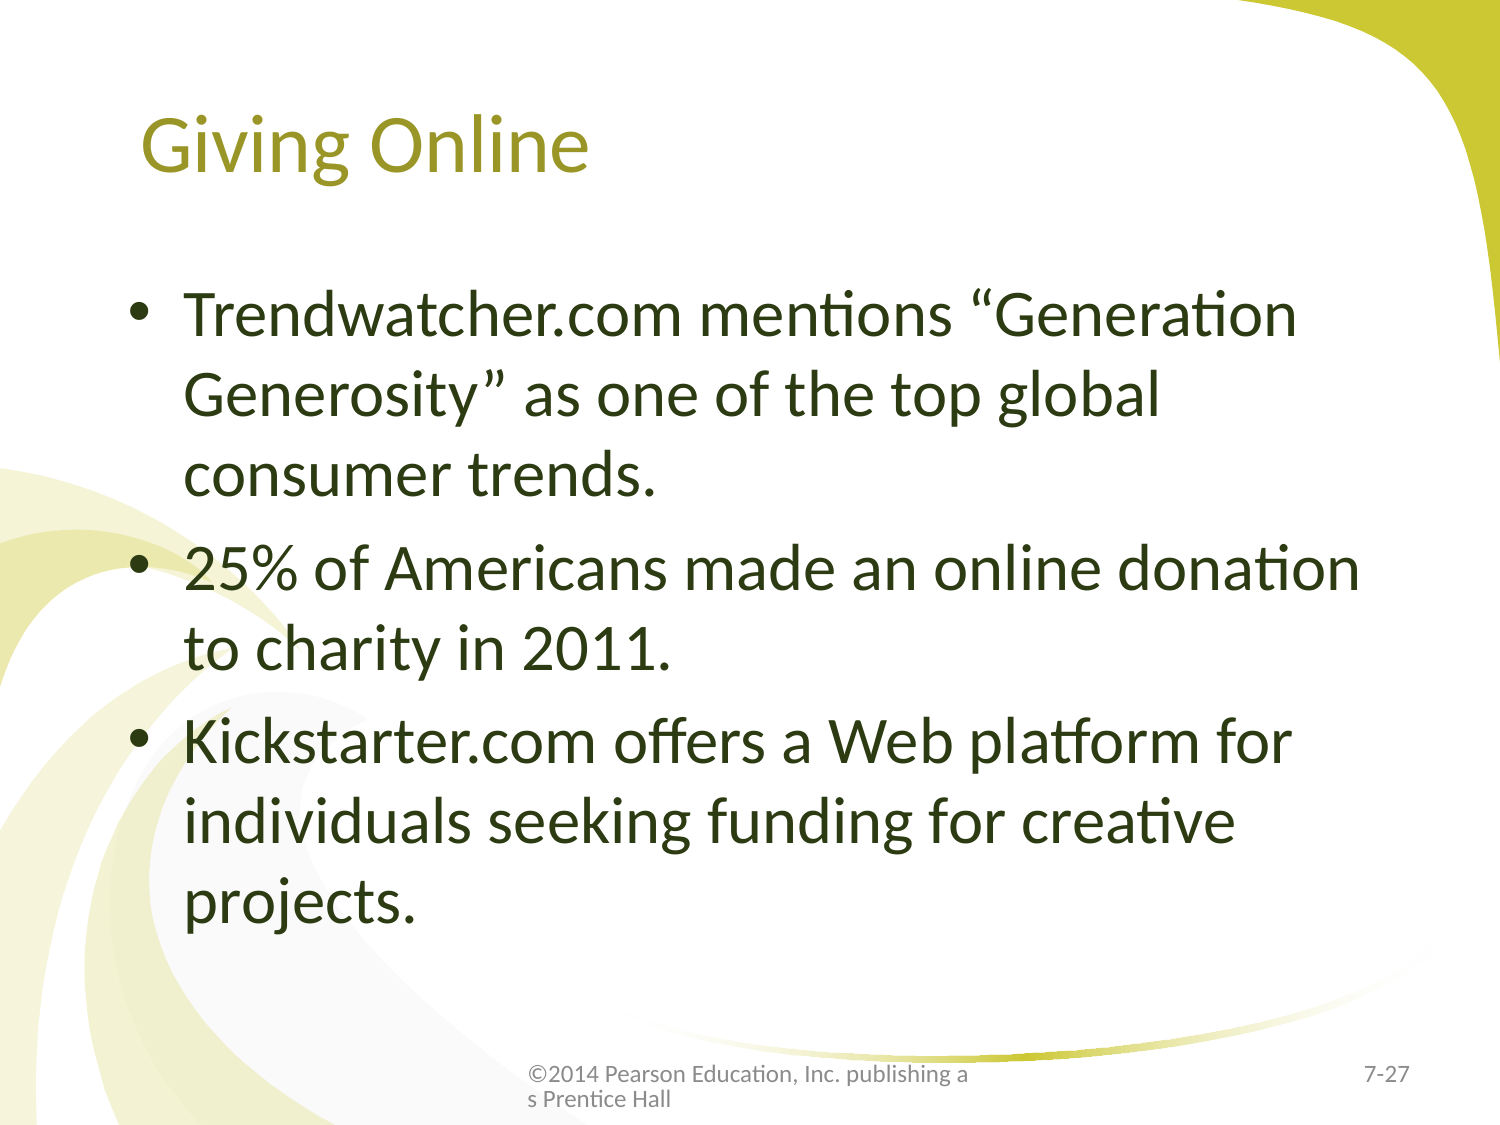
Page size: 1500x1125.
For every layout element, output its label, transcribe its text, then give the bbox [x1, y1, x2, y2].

title Giving Online [125, 45, 1425, 233]
slide_number 7-27 [1074, 1042, 1425, 1103]
footer ©2014 Pearson Education, Inc. publishing as Prentice Hall [512, 1042, 988, 1103]
list Trendwatcher.com mentions “Generation Generosity” as one of the top global consumer trends. 25% of Americans made an online donation to charity in 2011. Kickstarter.com offers a Web platform for individuals seeking funding for creative projects. [112, 262, 1425, 1005]
